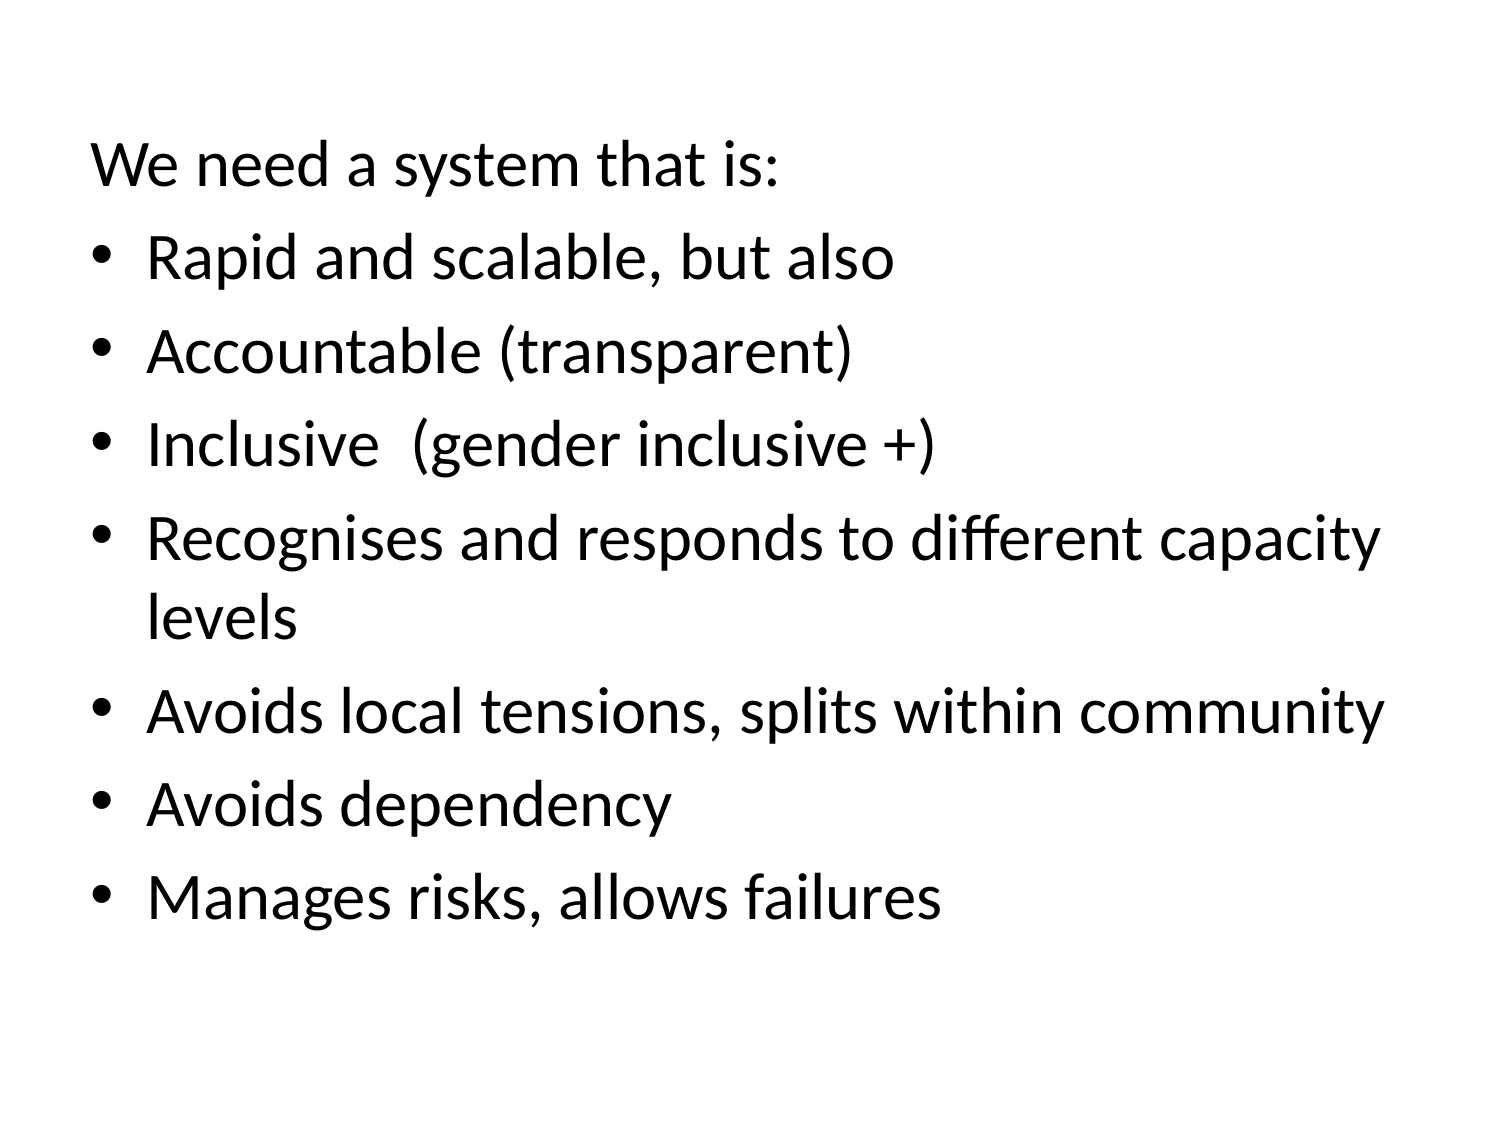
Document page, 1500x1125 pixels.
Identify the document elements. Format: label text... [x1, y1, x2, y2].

list We need a system that is: Rapid and scalable, but also Accountable (transparent) Inclusive (gender inclusive +) Recognises and responds to different capacity levels Avoids local tensions, splits within community Avoids dependency Manages risks, allows failures [75, 112, 1425, 1005]
